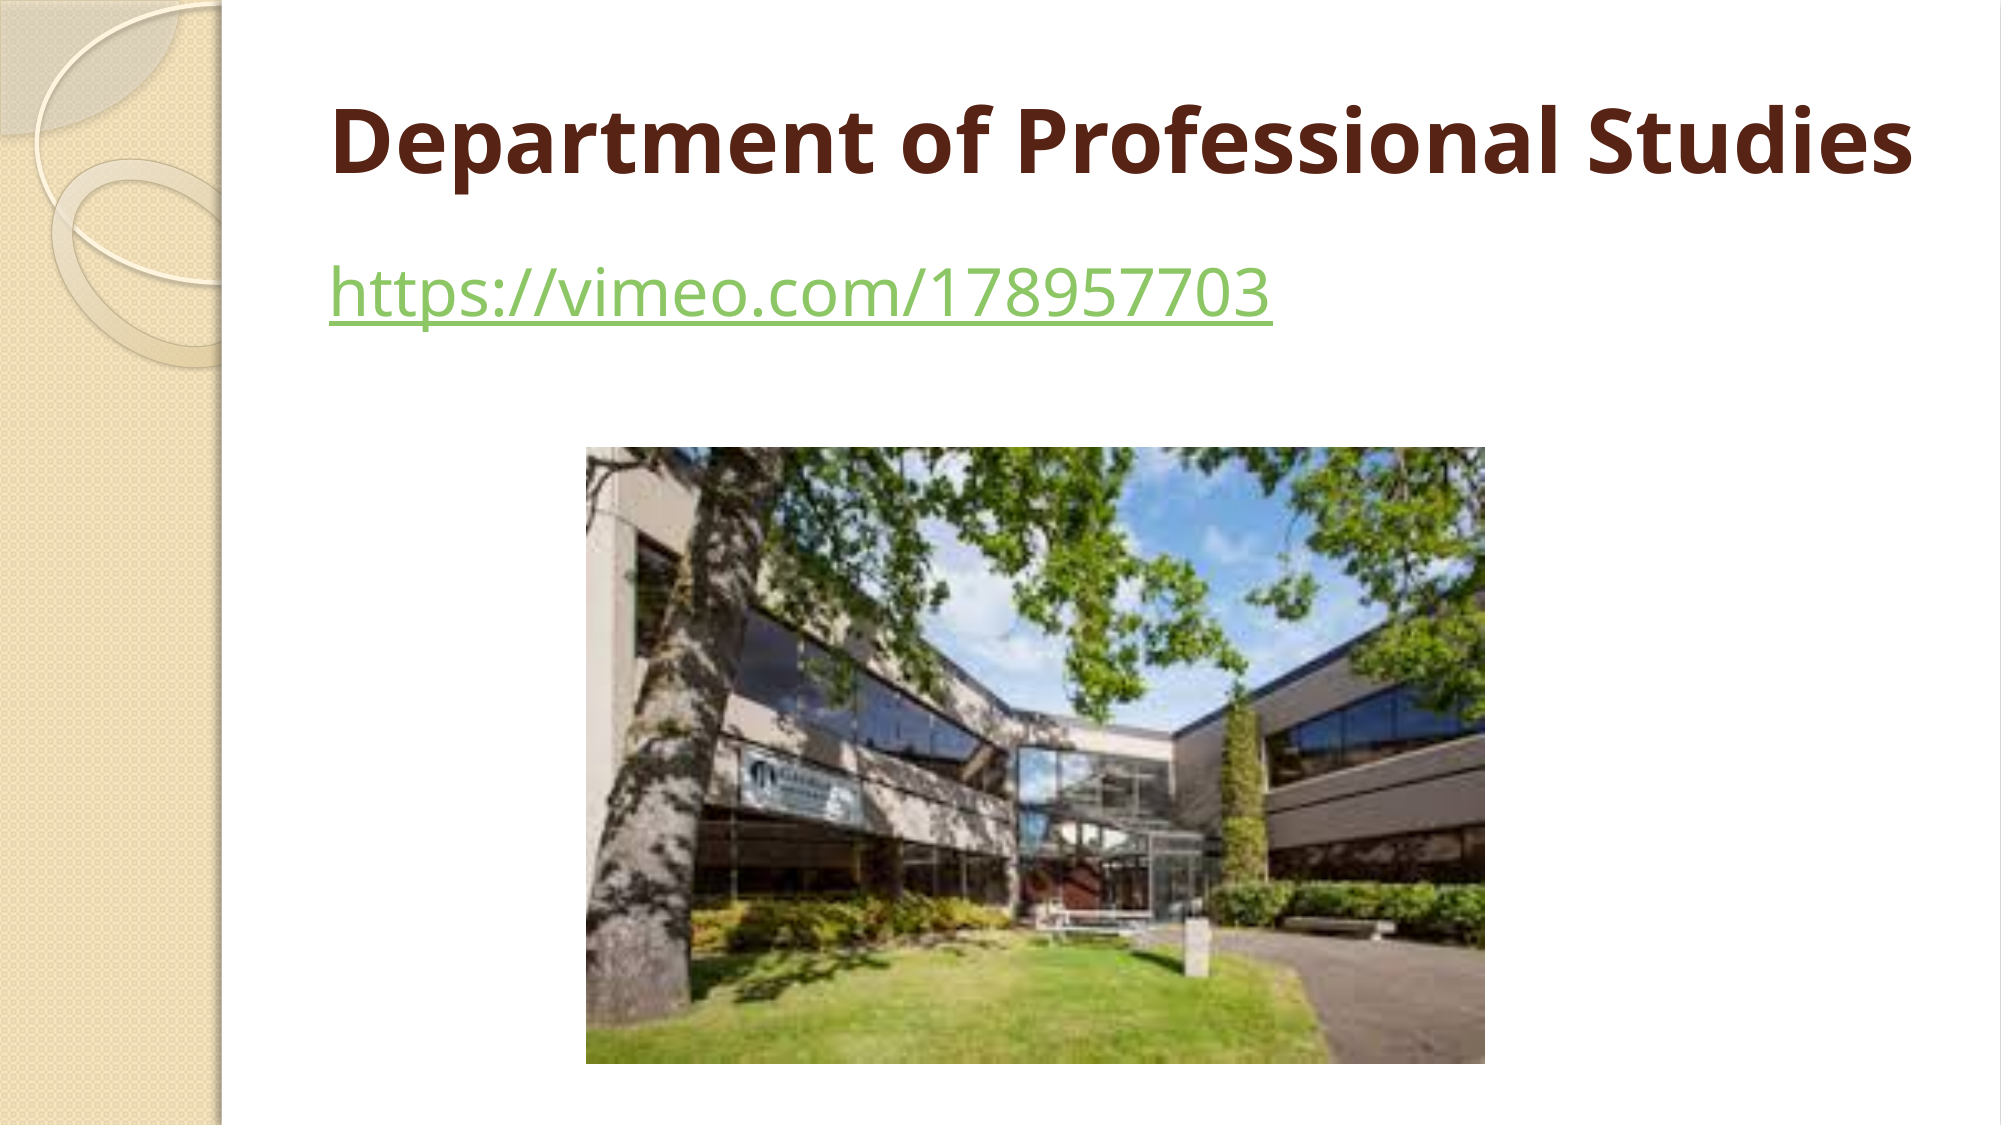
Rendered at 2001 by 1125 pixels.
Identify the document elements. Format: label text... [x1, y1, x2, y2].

title Department of Professional Studies [313, 45, 1954, 233]
list https://vimeo.com/178957703 [313, 237, 1954, 1025]
picture [586, 447, 1485, 1065]
